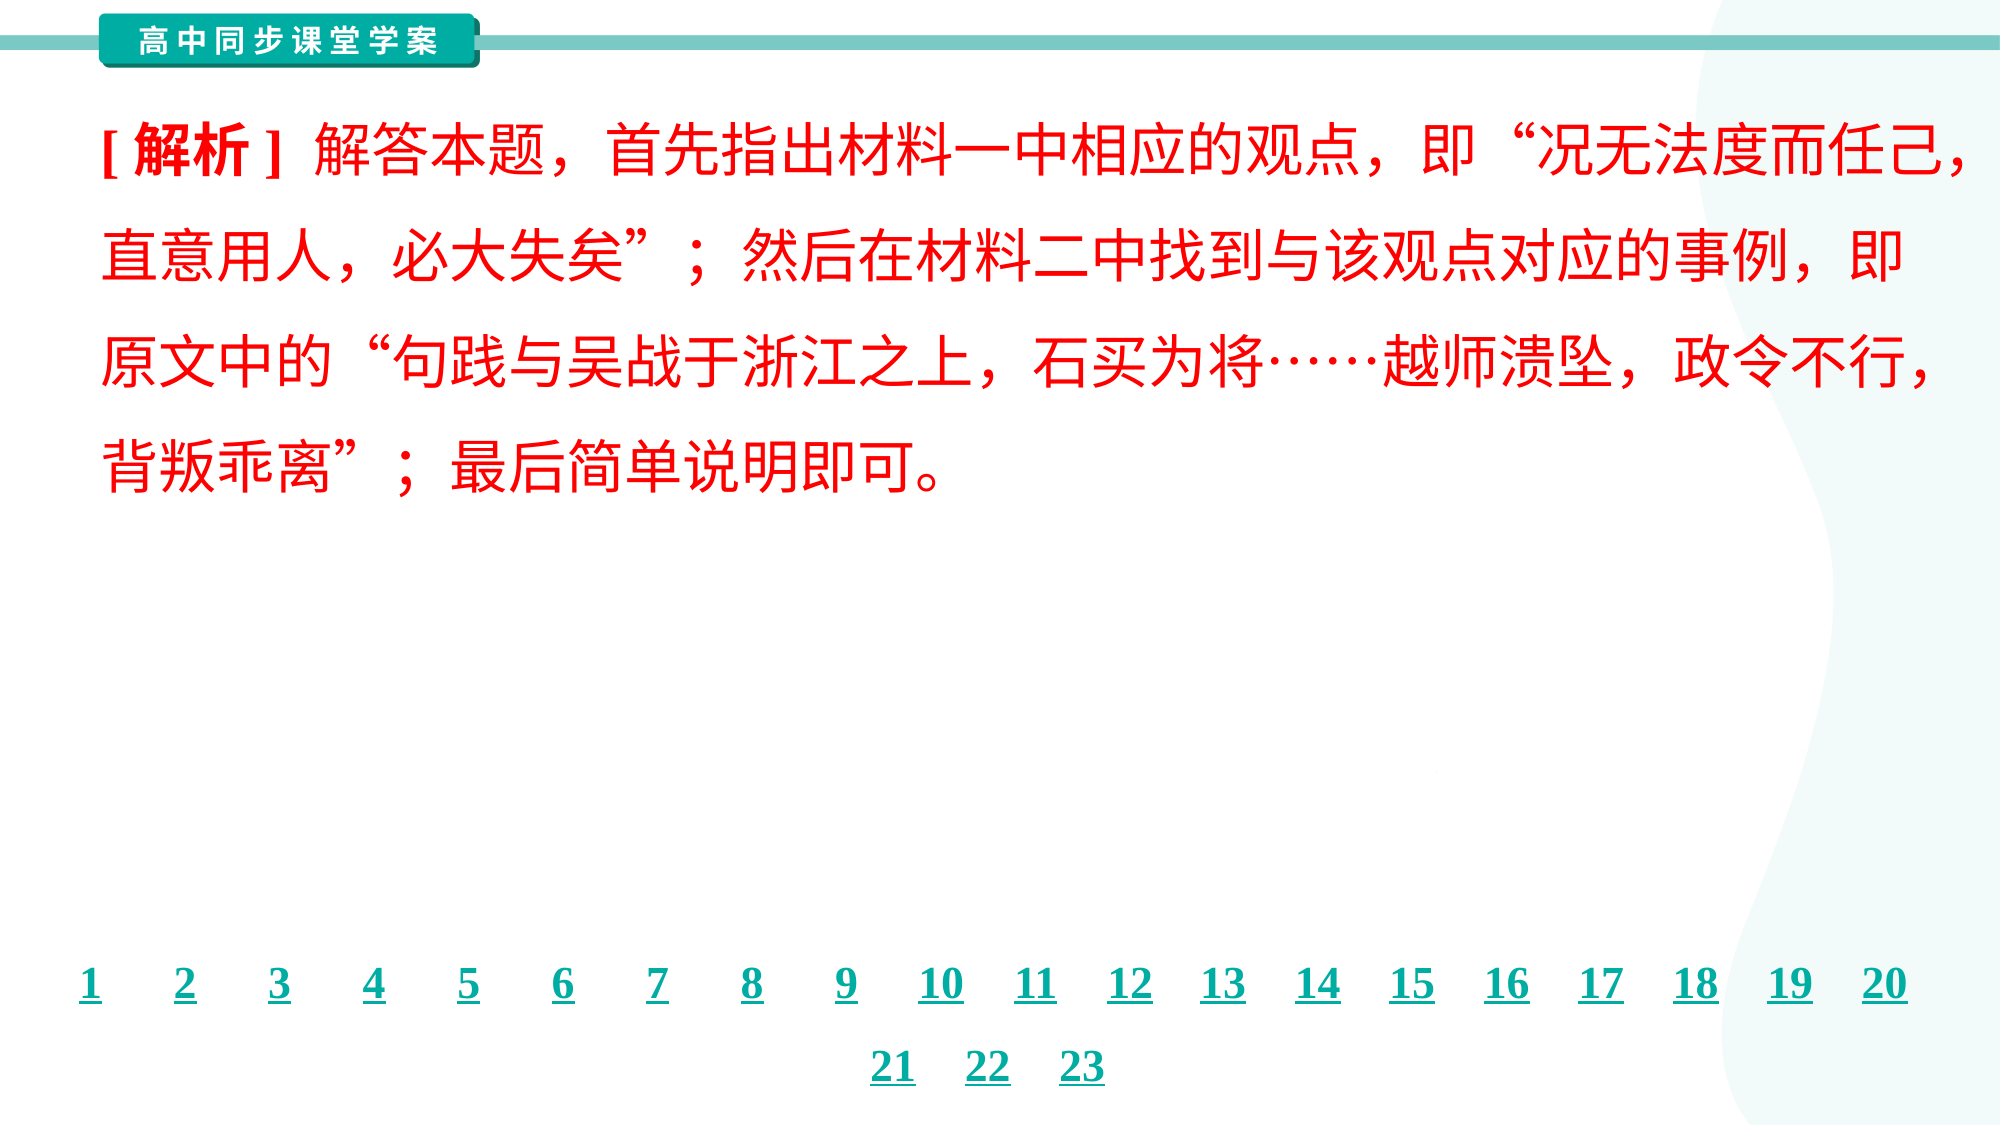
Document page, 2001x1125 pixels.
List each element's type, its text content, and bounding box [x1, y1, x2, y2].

picture [0, 0, 2000, 1125]
text_box [解析] 解答本题，首先指出材料一中相应的观点，即“况无法度而任己， 直意用人，必大失矣”；然后在材料二中找到与该观点对应的事例，即 原文中的“句践与吴战于浙江之上，石买为将……越师溃坠，政令不行， 背叛乖离”；最后简单说明即可。 [100, 76, 1899, 489]
